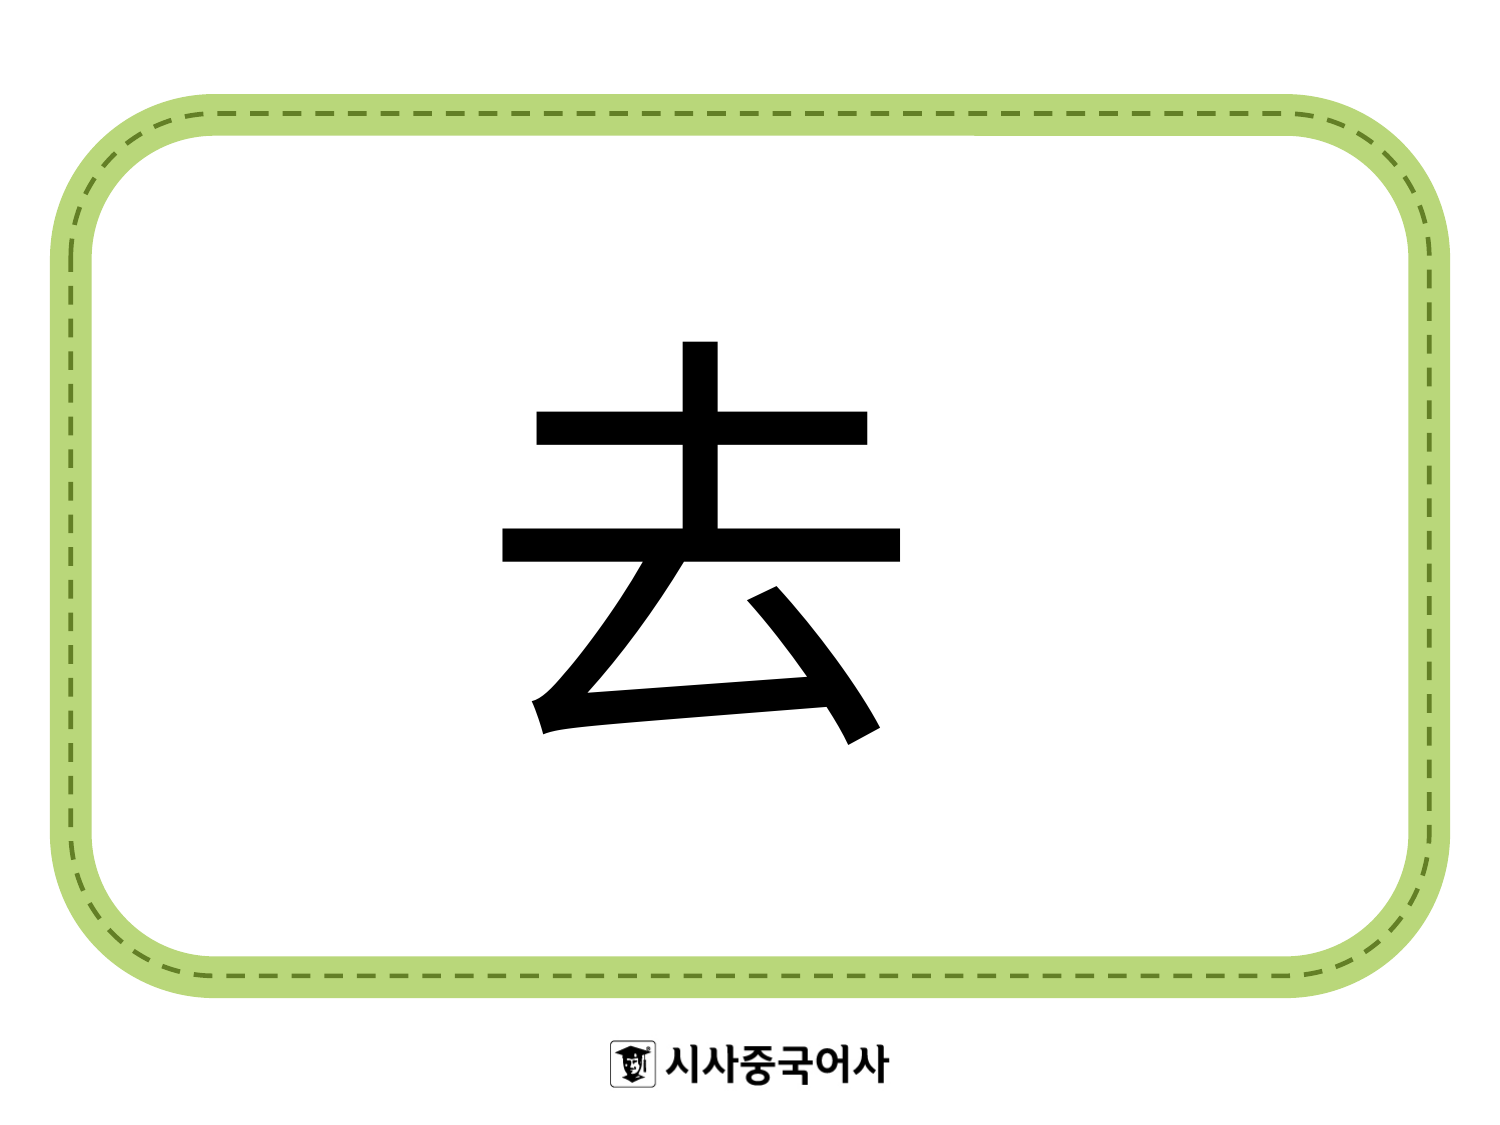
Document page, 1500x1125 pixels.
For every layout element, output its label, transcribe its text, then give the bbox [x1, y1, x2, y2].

picture [602, 1034, 898, 1094]
text_box 去 [145, 189, 1354, 853]
